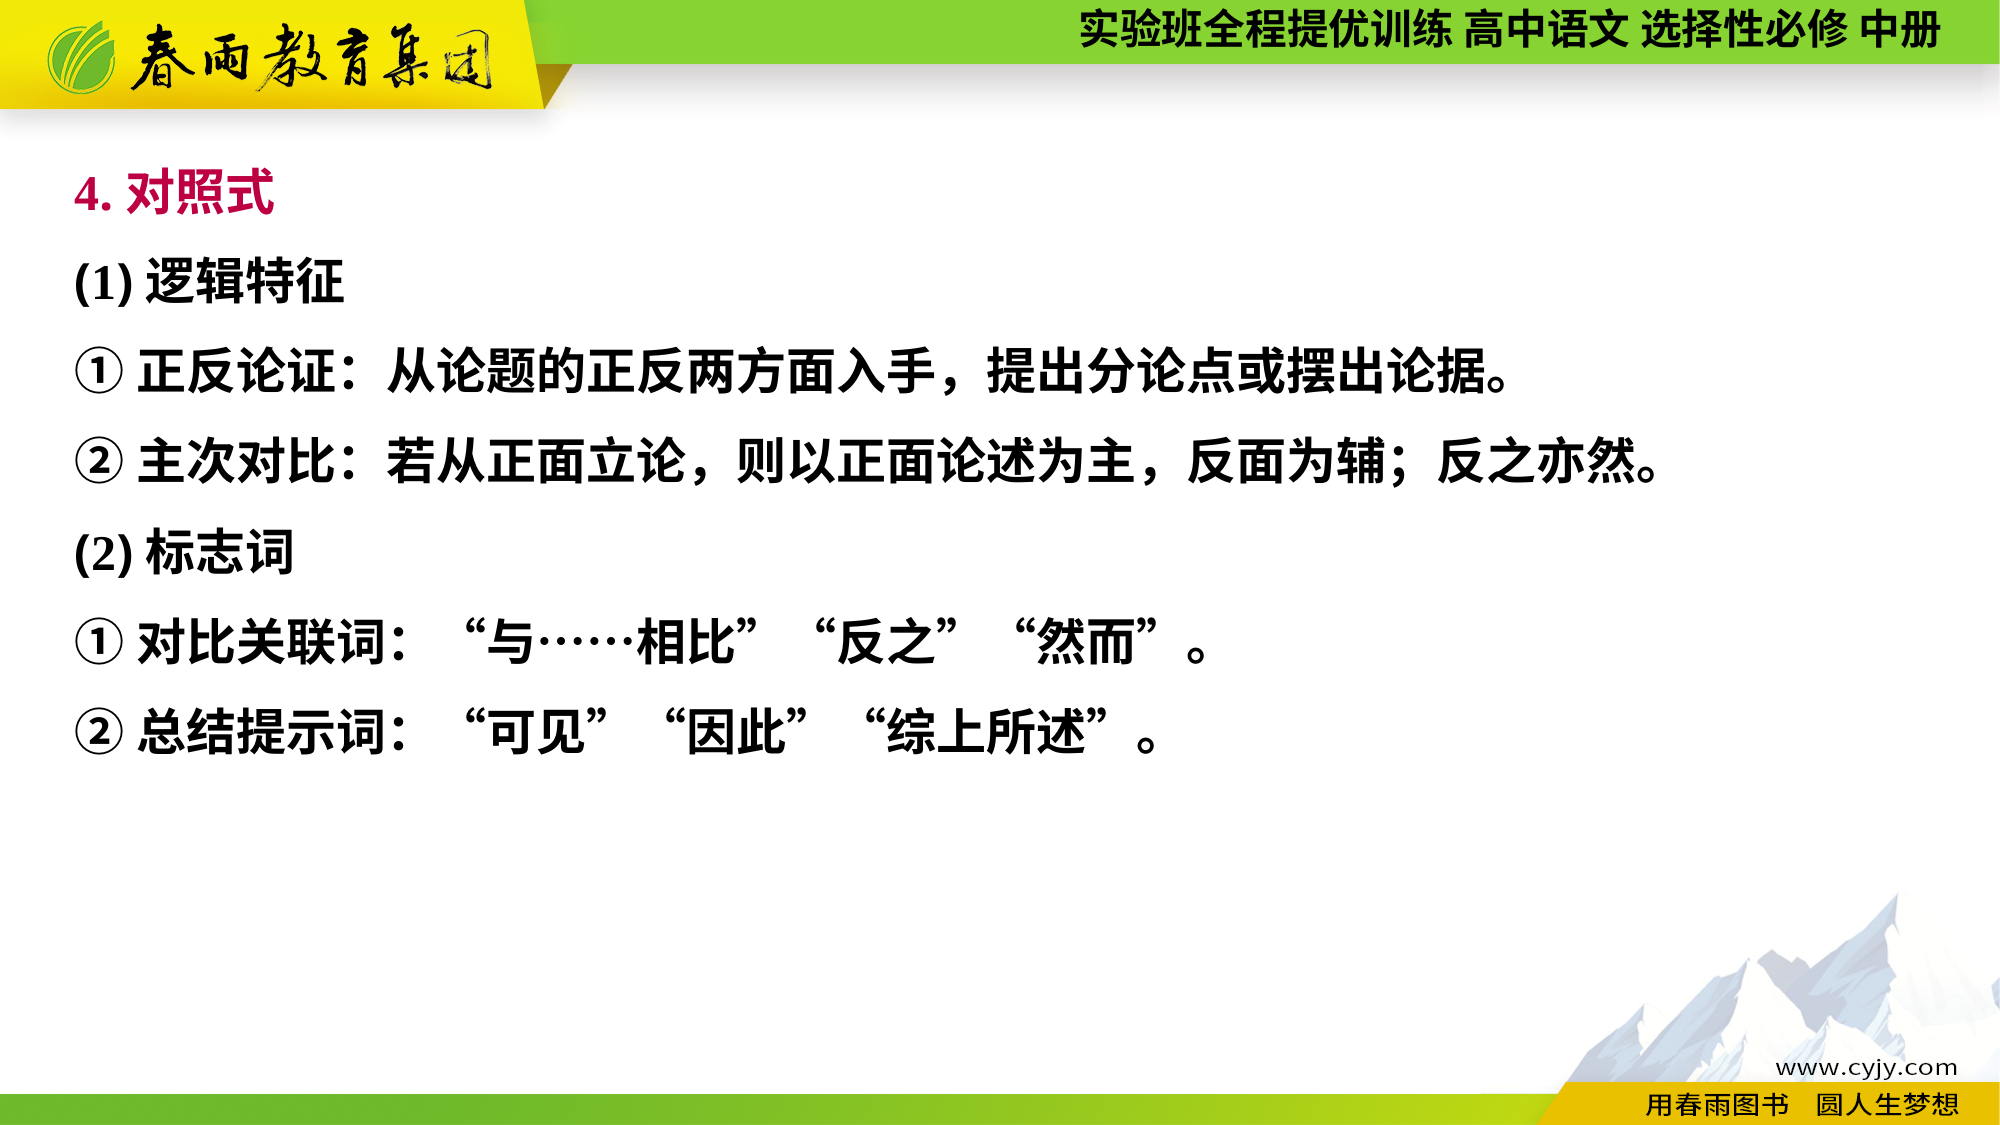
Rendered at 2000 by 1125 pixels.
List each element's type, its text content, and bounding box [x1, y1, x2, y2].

picture [0, 0, 2000, 1125]
list 4.对照式 (1)逻辑特征 ①正反论证：从论题的正反两方面入手，提出分论点或摆出论据。 ②主次对比：若从正面立论，则以正面论述为主，反面为辅；反之亦然。 (2)标志词 ①对比关联词：“与……相比”“反之”“然而”。 ②总结提示词：“可见”“因此”“综上所述”。 [59, 122, 1944, 763]
